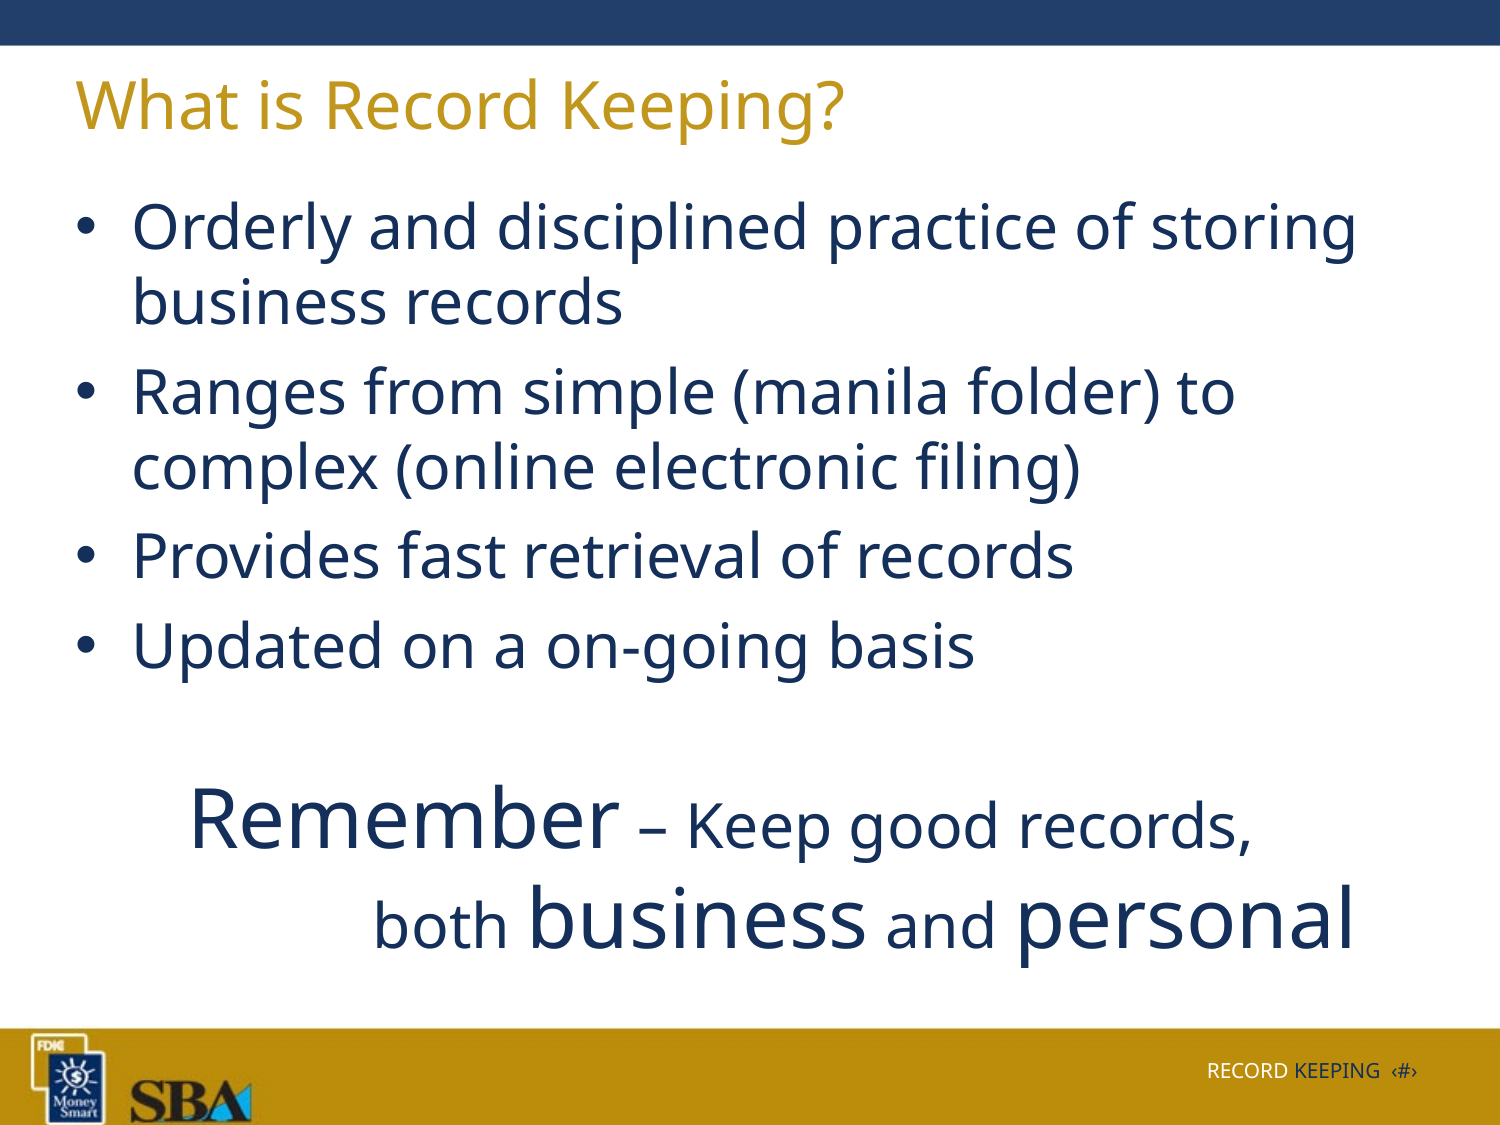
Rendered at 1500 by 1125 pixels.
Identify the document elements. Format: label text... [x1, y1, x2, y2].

picture [0, 0, 1500, 1125]
list Orderly and disciplined practice of storing business records Ranges from simple (manila folder) to complex (online electronic filing) Provides fast retrieval of records Updated on a on-going basis [74, 186, 1426, 793]
text_box Remember – Keep good records, both business and personal [179, 757, 1390, 973]
title What is Record Keeping? [74, 61, 1426, 163]
